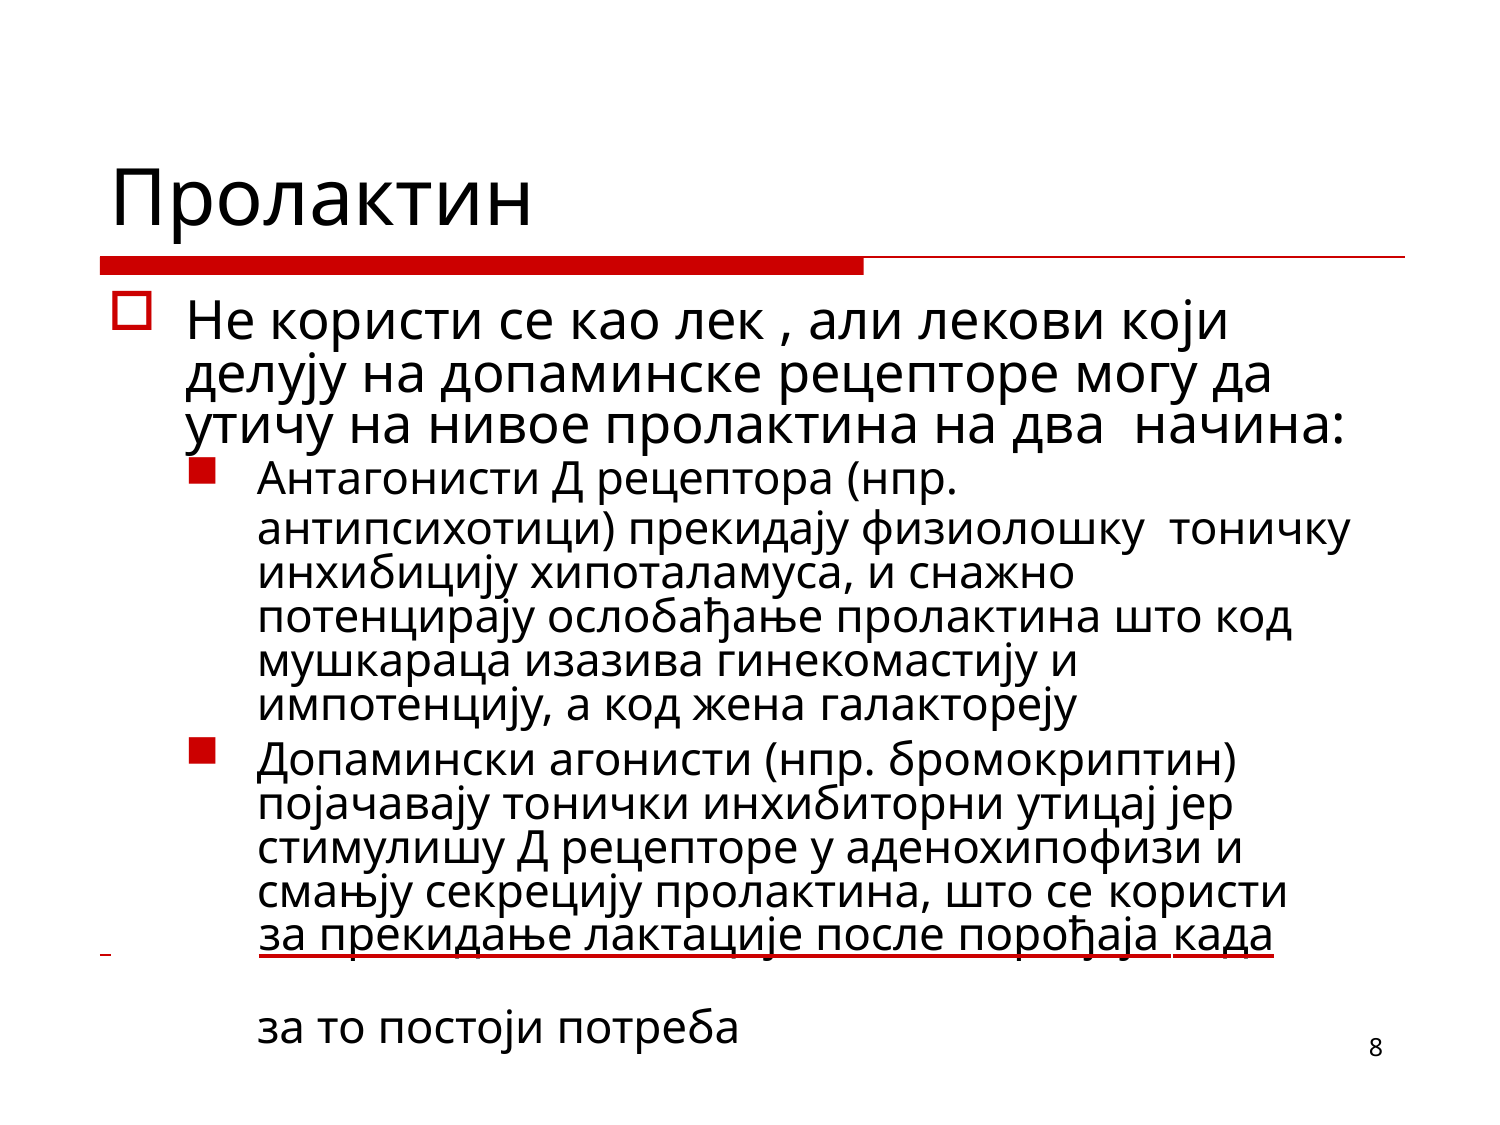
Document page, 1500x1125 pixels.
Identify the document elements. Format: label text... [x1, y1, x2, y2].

text_box 8 [1366, 1029, 1387, 1062]
title Пролактин [107, 144, 553, 283]
text_box за то постоји потреба [254, 995, 778, 1053]
list Не користи се као лек , али лекови који делују на допаминске рецепторе могу да утичу на нивое пролактина на два начина: Антагонисти Д рецептора (нпр. антипсихотици) прекидају физиолошку тоничку инхибицију хипоталамуса, и снажно потенцирају ослобађање пролактина што код мушкараца изазива гинекомастију и импотенцију, а код жена галактореју Допамински агонисти (нпр. бромокриптин) појачавају тонички инхибиторни утицај јер стимулишу Д рецепторе у аденохипофизи и смањју секрецију пролактина, што се користи за прекидање лактације после порођаја када [97, 283, 1403, 1005]
